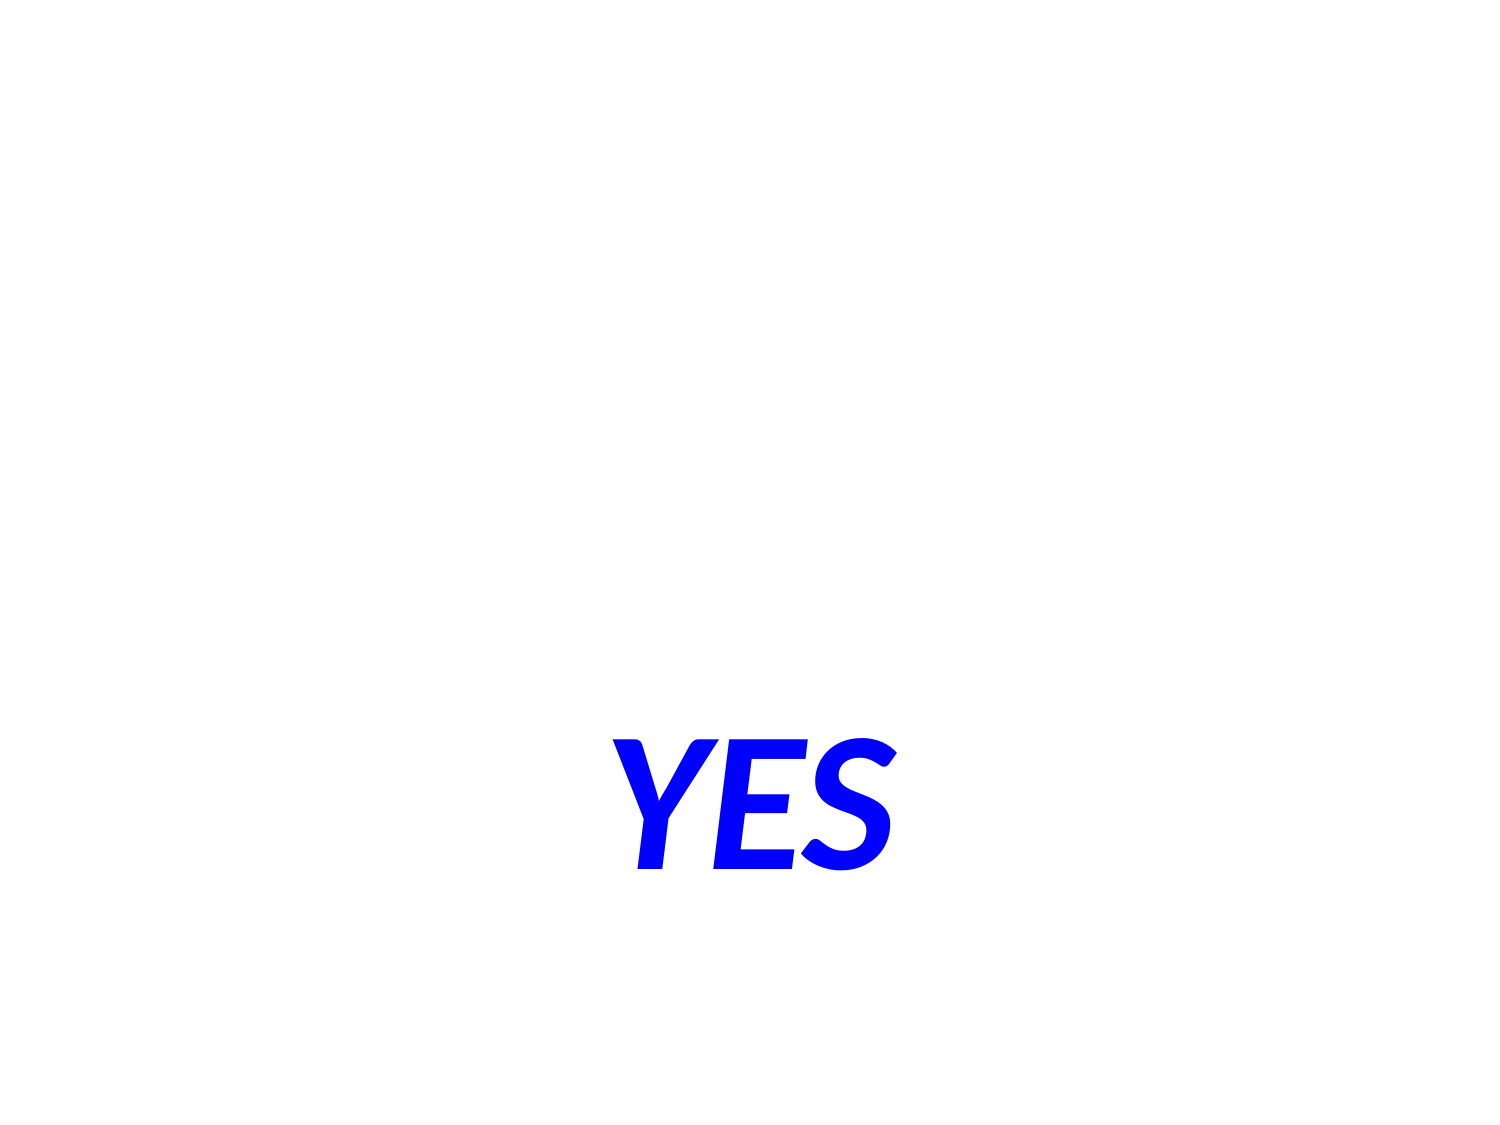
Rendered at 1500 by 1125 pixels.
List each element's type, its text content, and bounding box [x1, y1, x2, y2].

list YES [75, 262, 1425, 1005]
